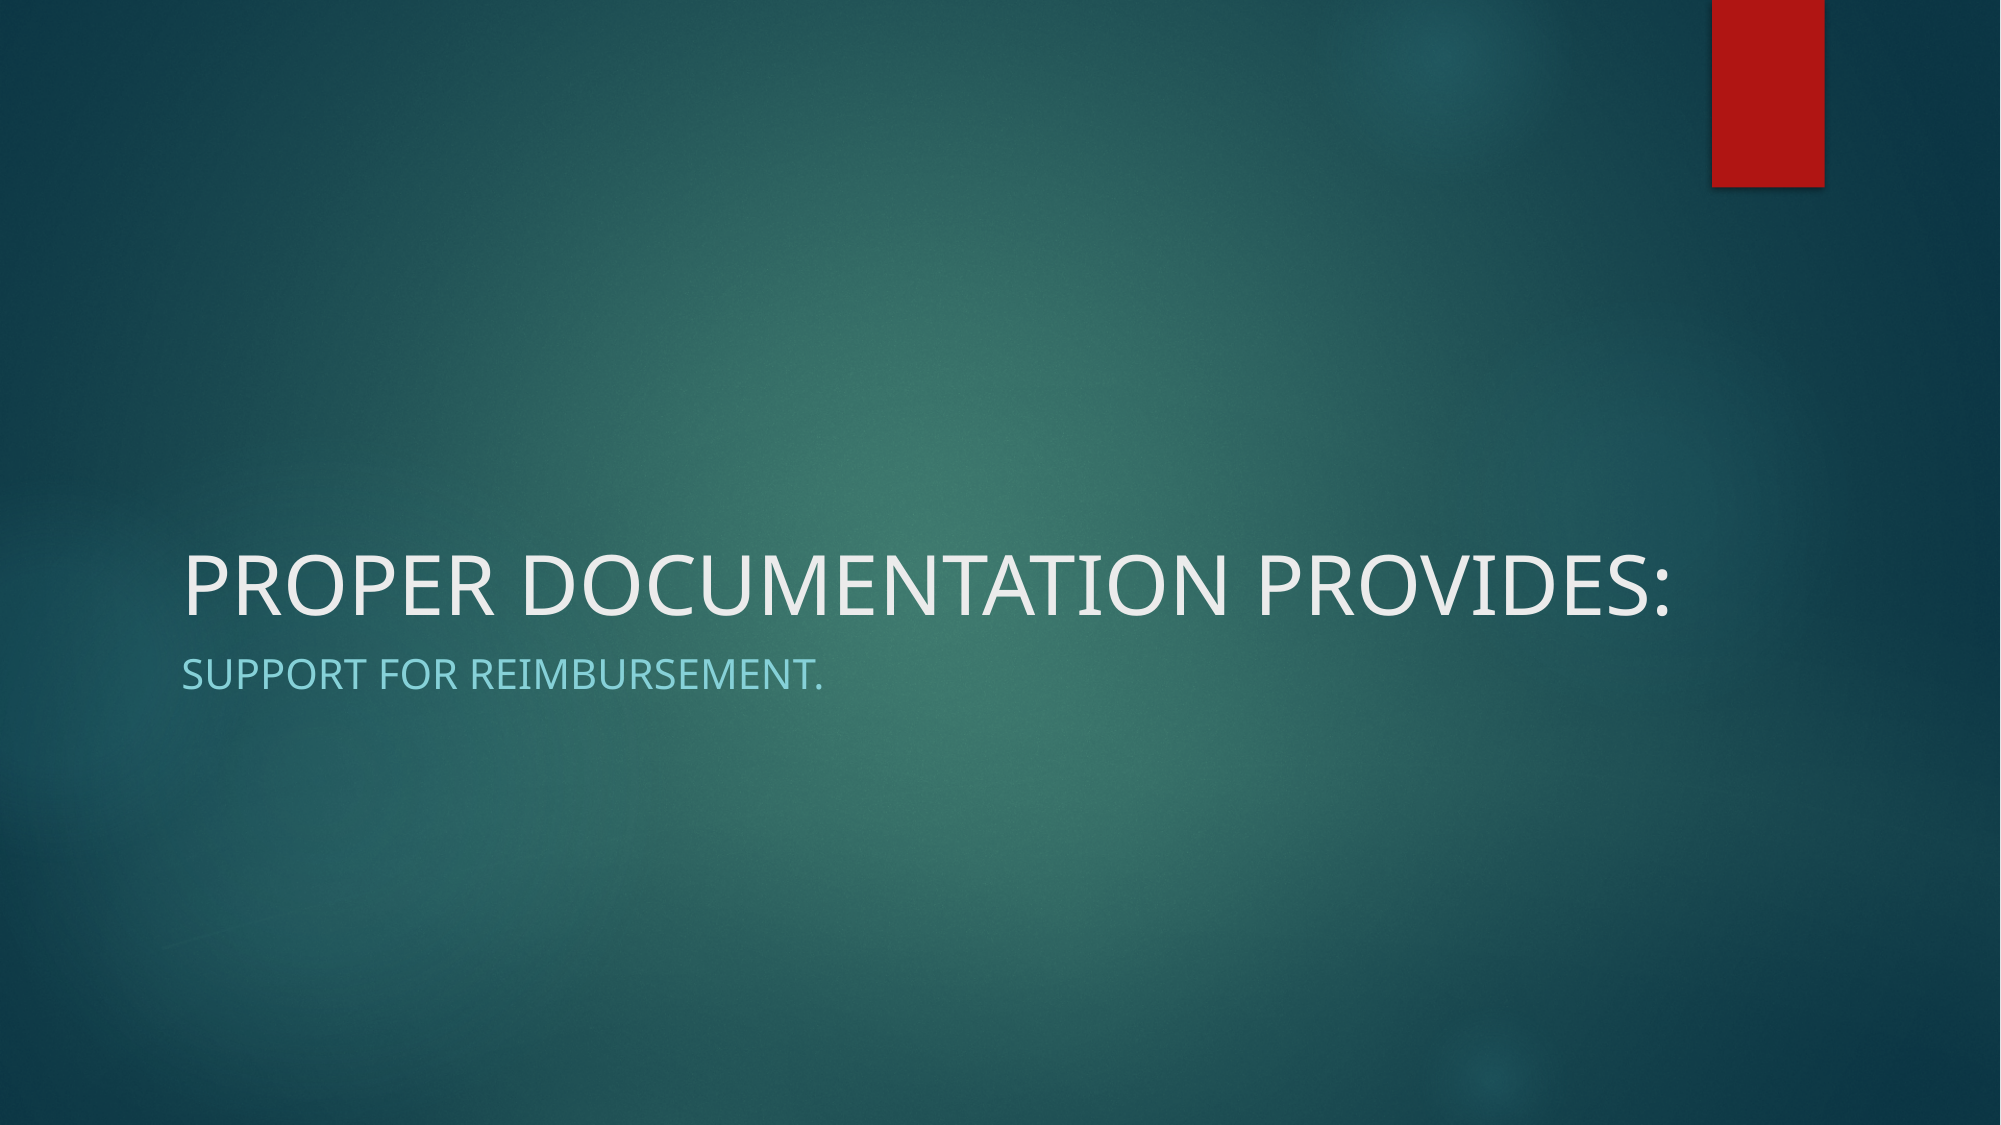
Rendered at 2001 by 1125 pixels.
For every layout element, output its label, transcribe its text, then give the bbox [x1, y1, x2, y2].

picture [0, 0, 2001, 1125]
title PROPER DOCUMENTATION PROVIDES: [166, 325, 1734, 640]
list SUPPORT FOR REIMBURSEMENT. [166, 639, 1615, 782]
